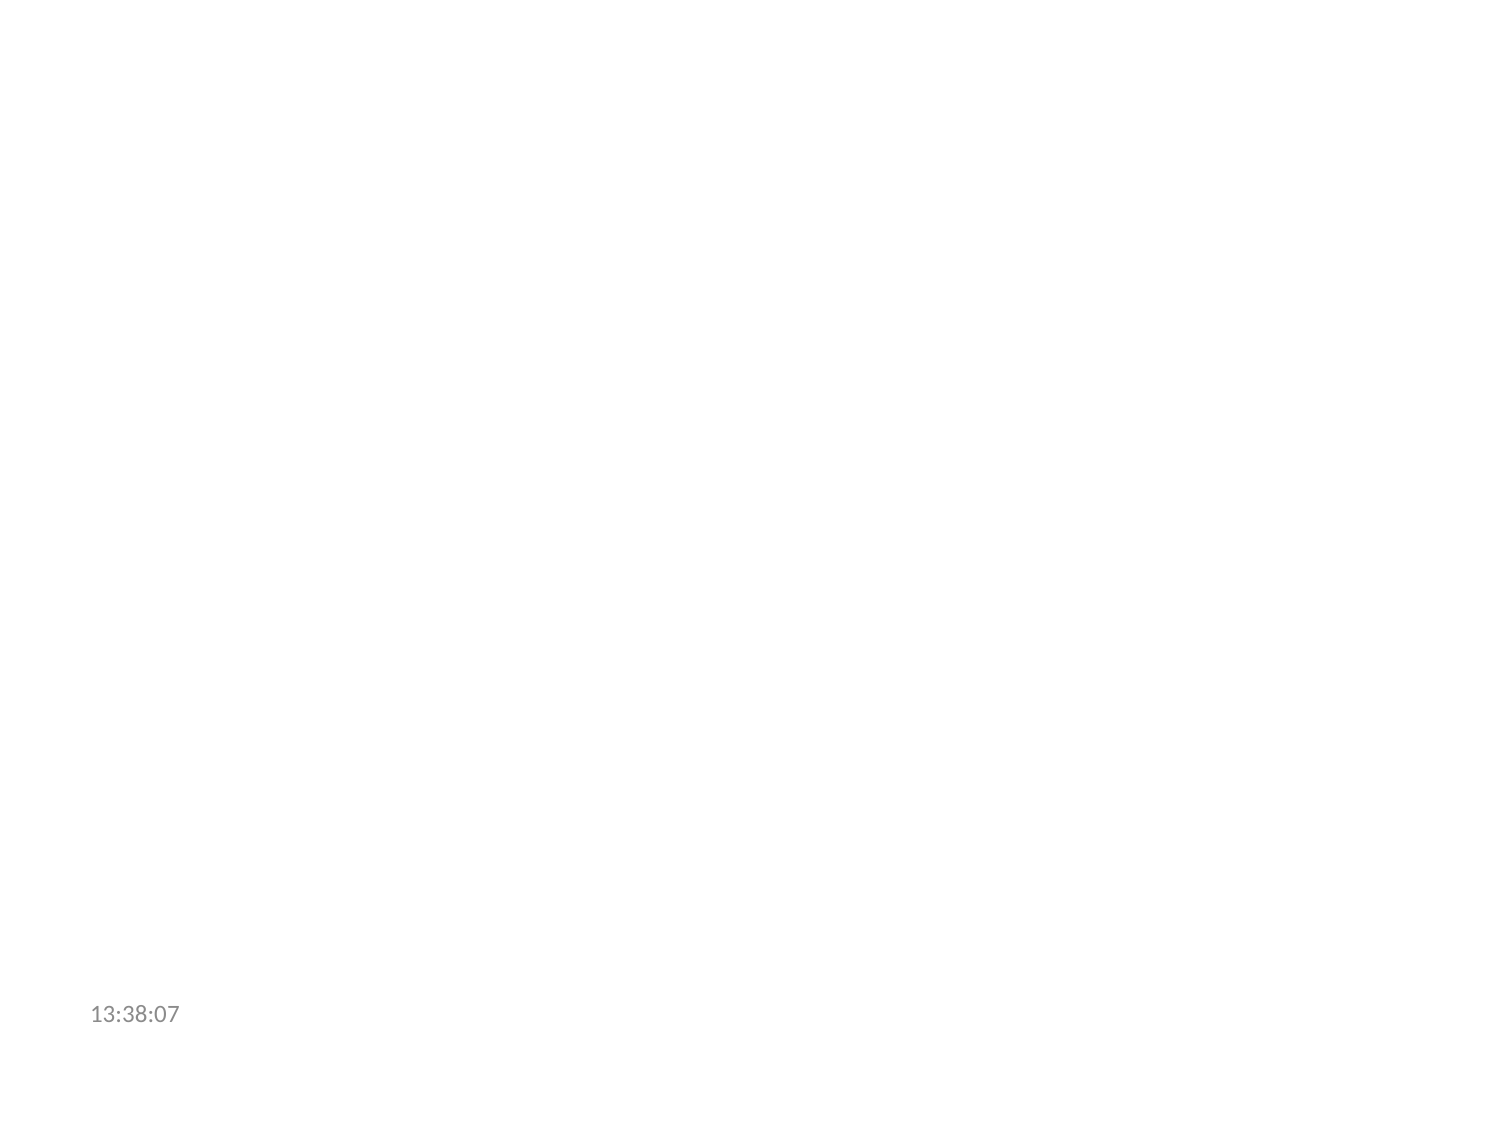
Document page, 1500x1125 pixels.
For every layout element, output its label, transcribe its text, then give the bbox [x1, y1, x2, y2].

text_box 15:35:09 [75, 982, 425, 1043]
